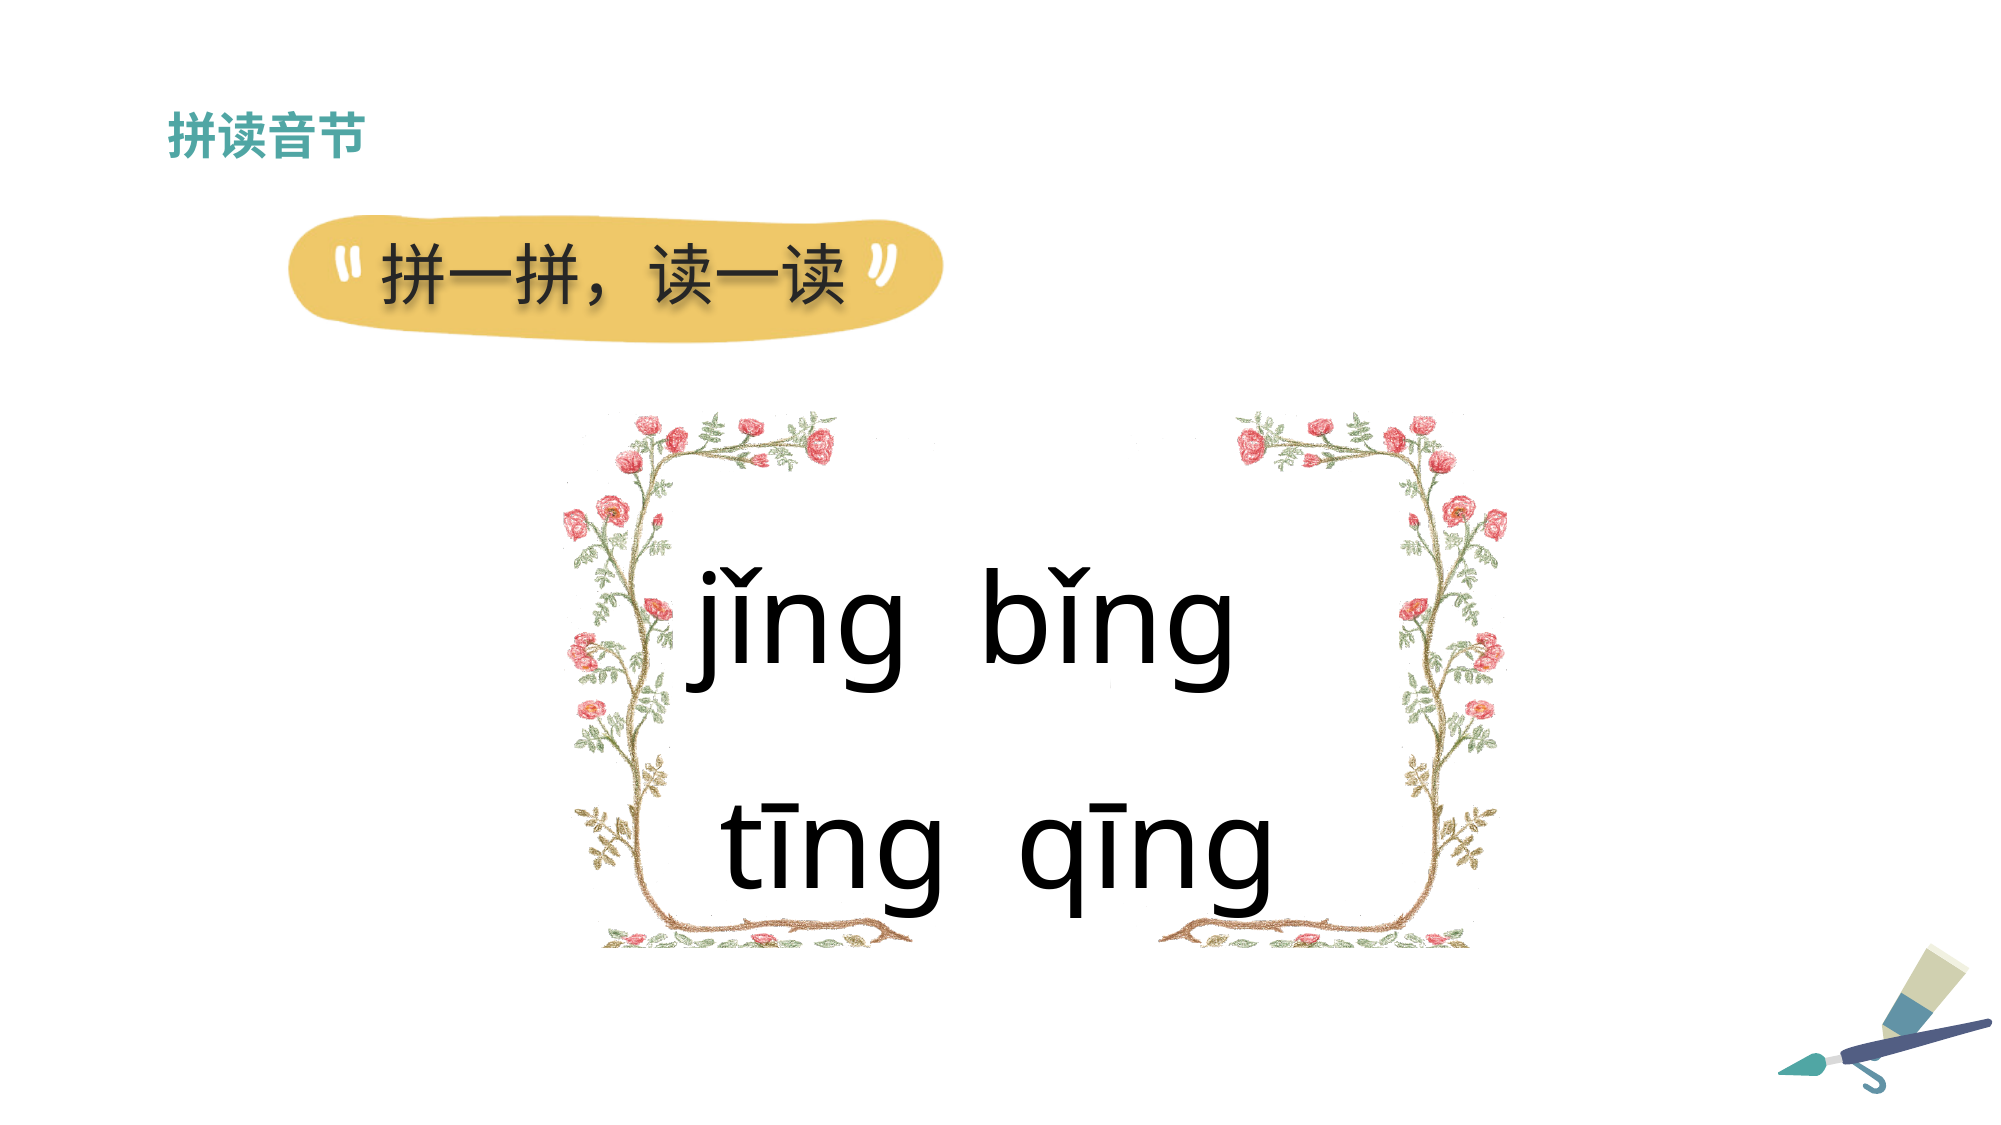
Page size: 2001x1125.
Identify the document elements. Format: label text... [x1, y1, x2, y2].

picture [559, 406, 1507, 948]
picture [277, 215, 950, 347]
text_box 拼读音节 [152, 97, 383, 172]
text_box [1811, 945, 1974, 1125]
